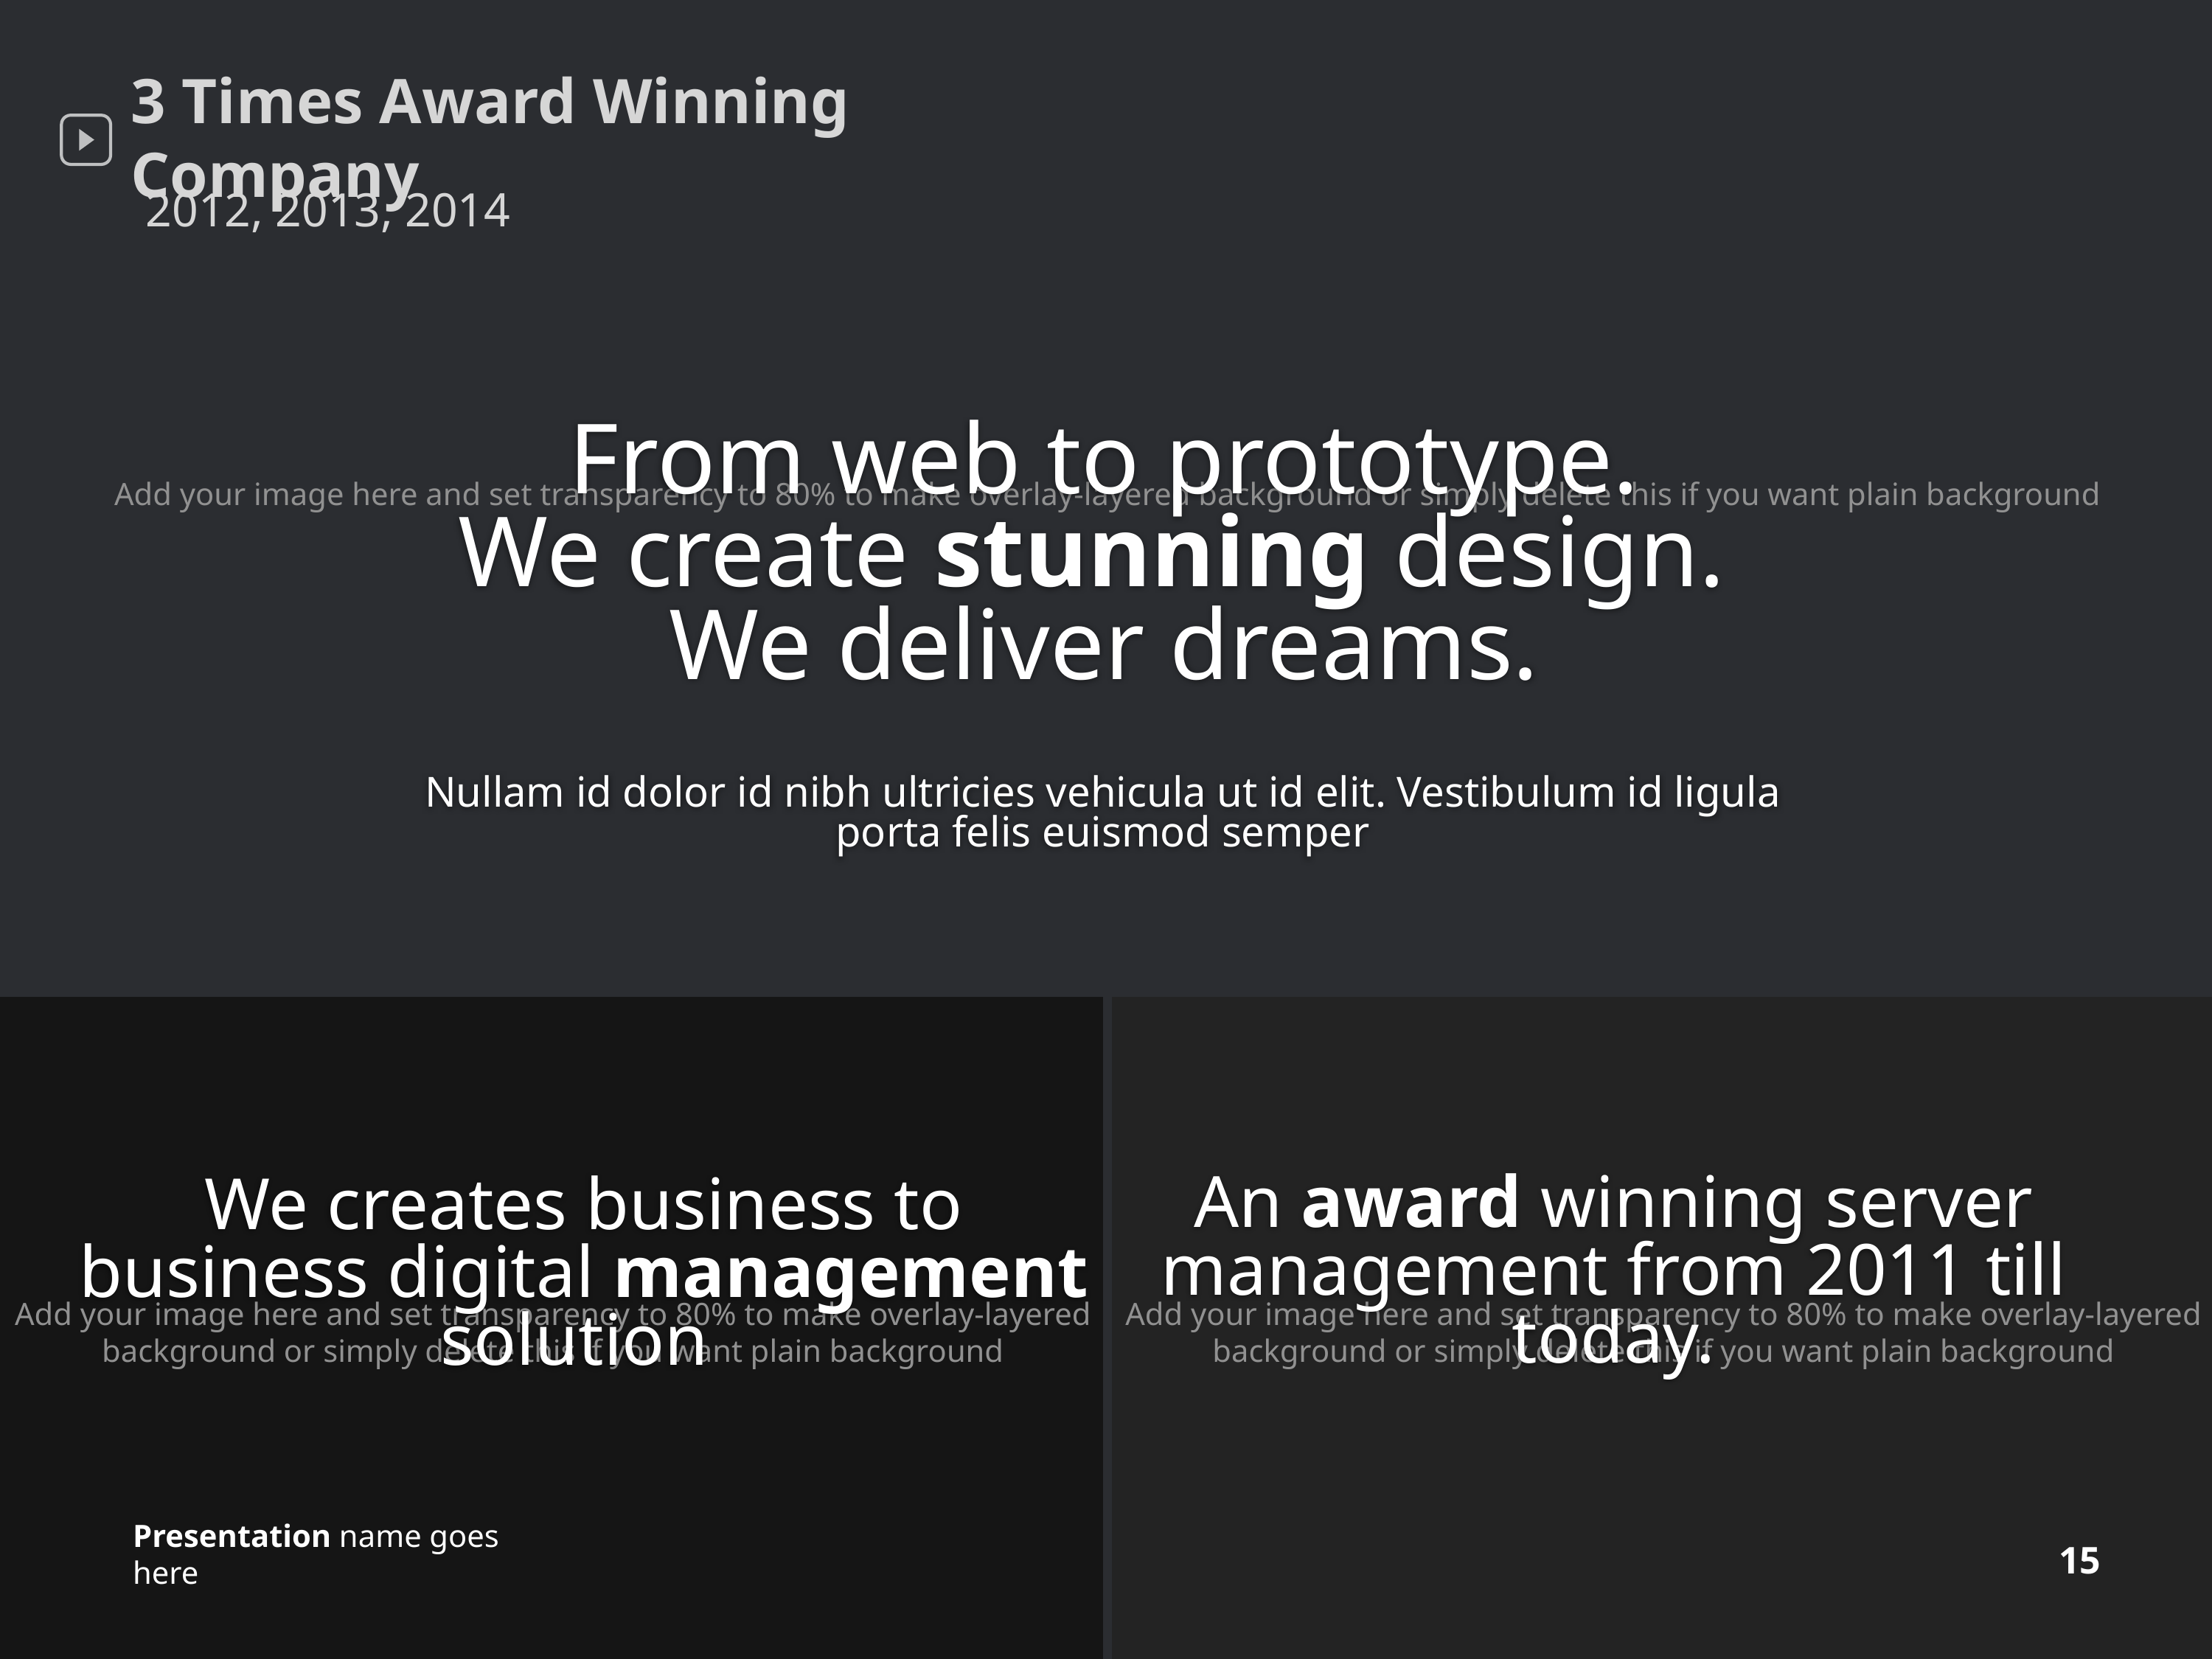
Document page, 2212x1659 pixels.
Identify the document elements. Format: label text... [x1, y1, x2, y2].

text_box We creates business to business digital management solution [77, 1147, 1091, 1408]
text_box 2012, 2013, 2014 [139, 170, 1954, 246]
text_box Add your image here and set transparency to 80% to make overlay-layered background or simply delete this if you want plain background [3, 0, 2212, 987]
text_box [61, 114, 111, 165]
text_box Add your image here and set transparency to 80% to make overlay-layered background or simply delete this if you want plain background [1115, 1004, 2212, 1659]
text_box [0, 997, 1103, 1004]
text_box An award winning server management from 2011 till today. [1155, 1144, 2073, 1406]
text_box [1112, 997, 2212, 1659]
text_box Add your image here and set transparency to 80% to make overlay-layered background or simply delete this if you want plain background [0, 1004, 1106, 1659]
text_box From web to prototype. We create stunning design. We deliver dreams. [268, 382, 1941, 734]
text_box 3 Times Award Winning Company [125, 87, 1160, 185]
text_box 15 [2051, 1527, 2108, 1591]
text_box Presentation name goes here [126, 1526, 571, 1581]
text_box Nullam id dolor id nibh ultricies vehicula ut id elit. Vestibulum id ligula porta felis euismod semper [400, 757, 1805, 873]
